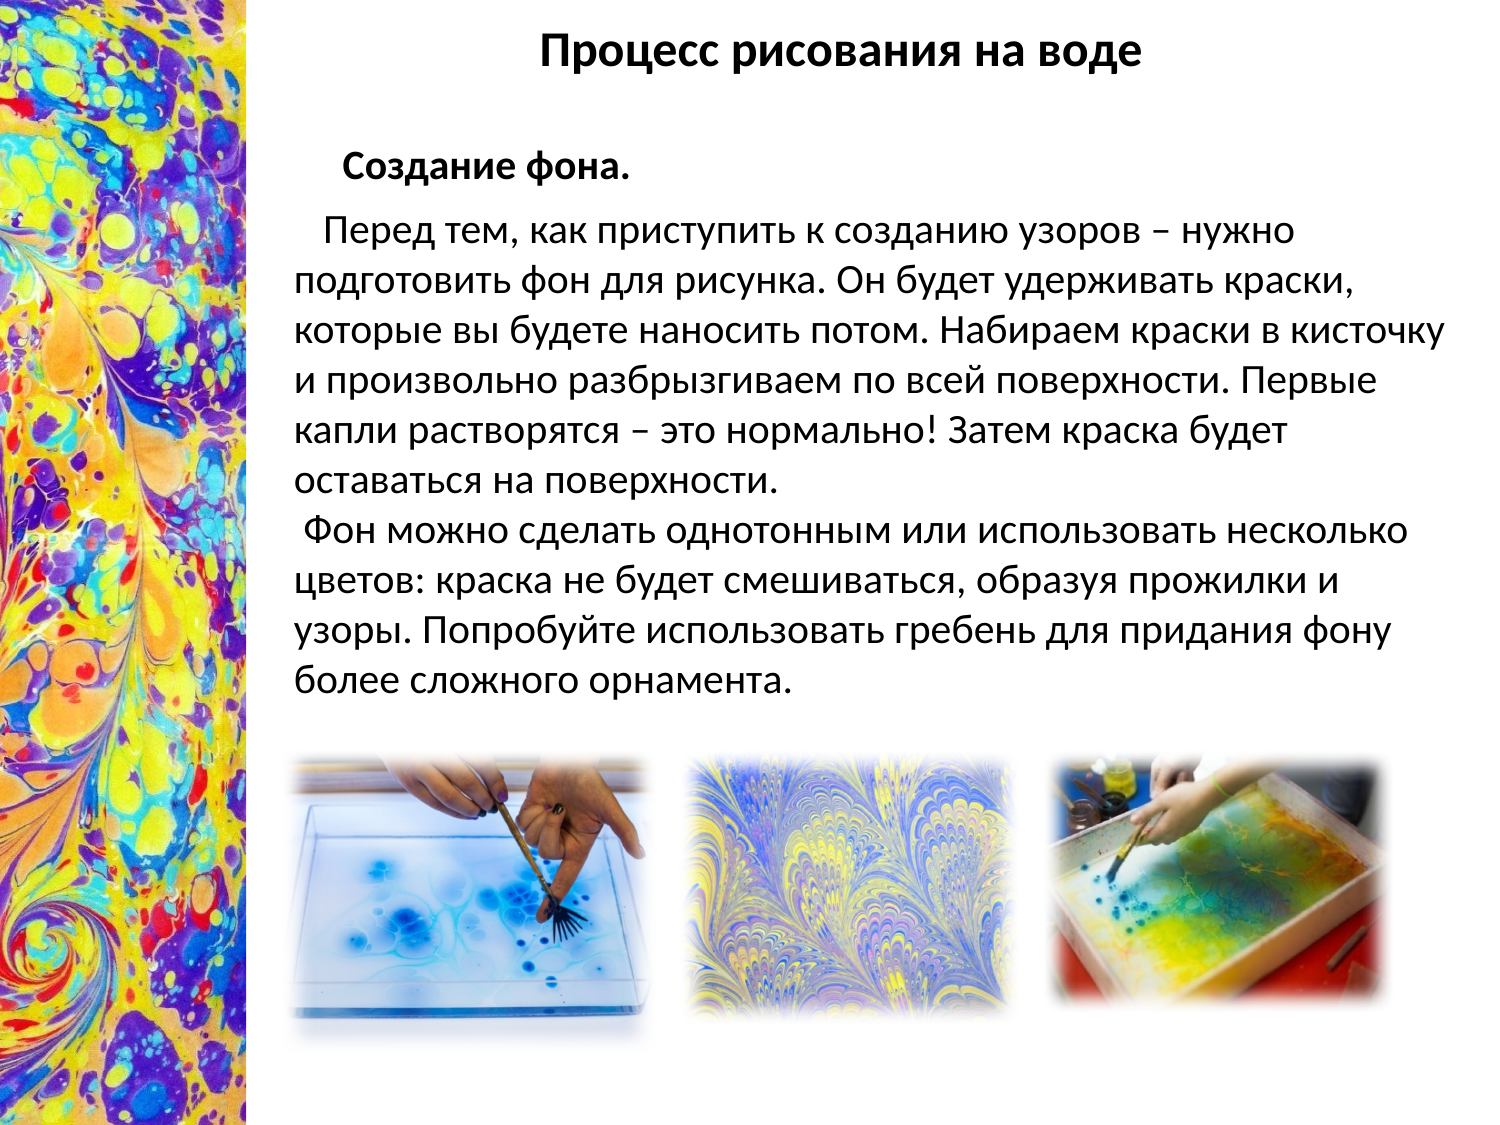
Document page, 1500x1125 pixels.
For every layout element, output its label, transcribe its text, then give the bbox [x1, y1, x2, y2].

picture [679, 749, 1020, 1026]
picture [0, 1, 688, 1125]
list Создание фона. Перед тем, как приступить к созданию узоров – нужно подготовить фон для рисунка. Он будет удерживать краски, которые вы будете наносить потом. Набираем краски в кисточку и произвольно разбрызгиваем по всей поверхности. Первые капли растворятся – это нормально! Затем краска будет оставаться на поверхности. Фон можно сделать однотонным или использовать несколько цветов: краска не будет смешиваться, образуя прожилки и узоры. Попробуйте использовать гребень для придания фону более сложного орнамента. [247, 105, 1465, 930]
picture [1042, 749, 1395, 1014]
picture [280, 749, 657, 1055]
title Процесс рисования на воде [257, 0, 1425, 105]
